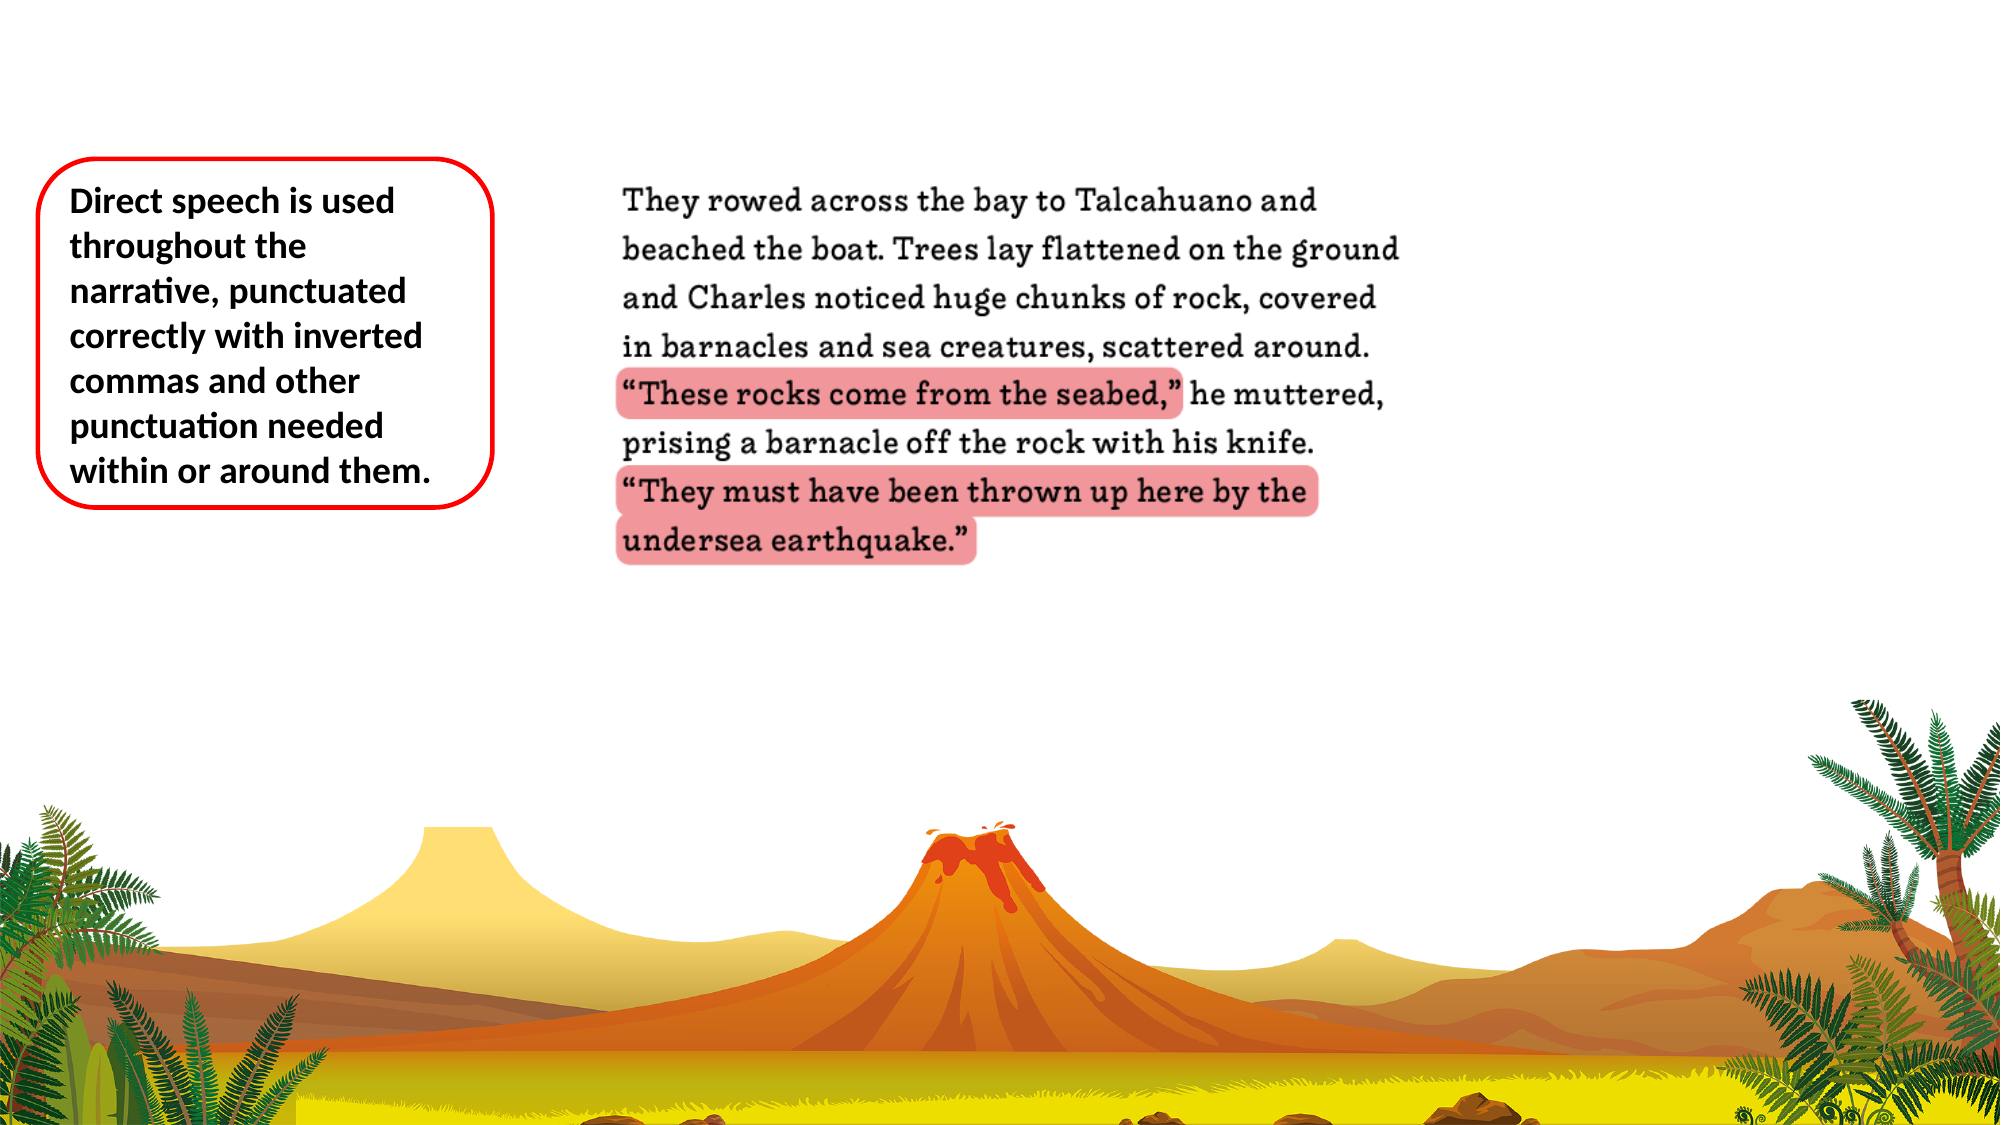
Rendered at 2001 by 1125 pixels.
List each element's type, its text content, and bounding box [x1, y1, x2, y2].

picture [0, 177, 2000, 1125]
text_box Direct speech is used throughout the narrative, punctuated correctly with inverted commas and other punctuation needed within or around them. [36, 157, 494, 396]
